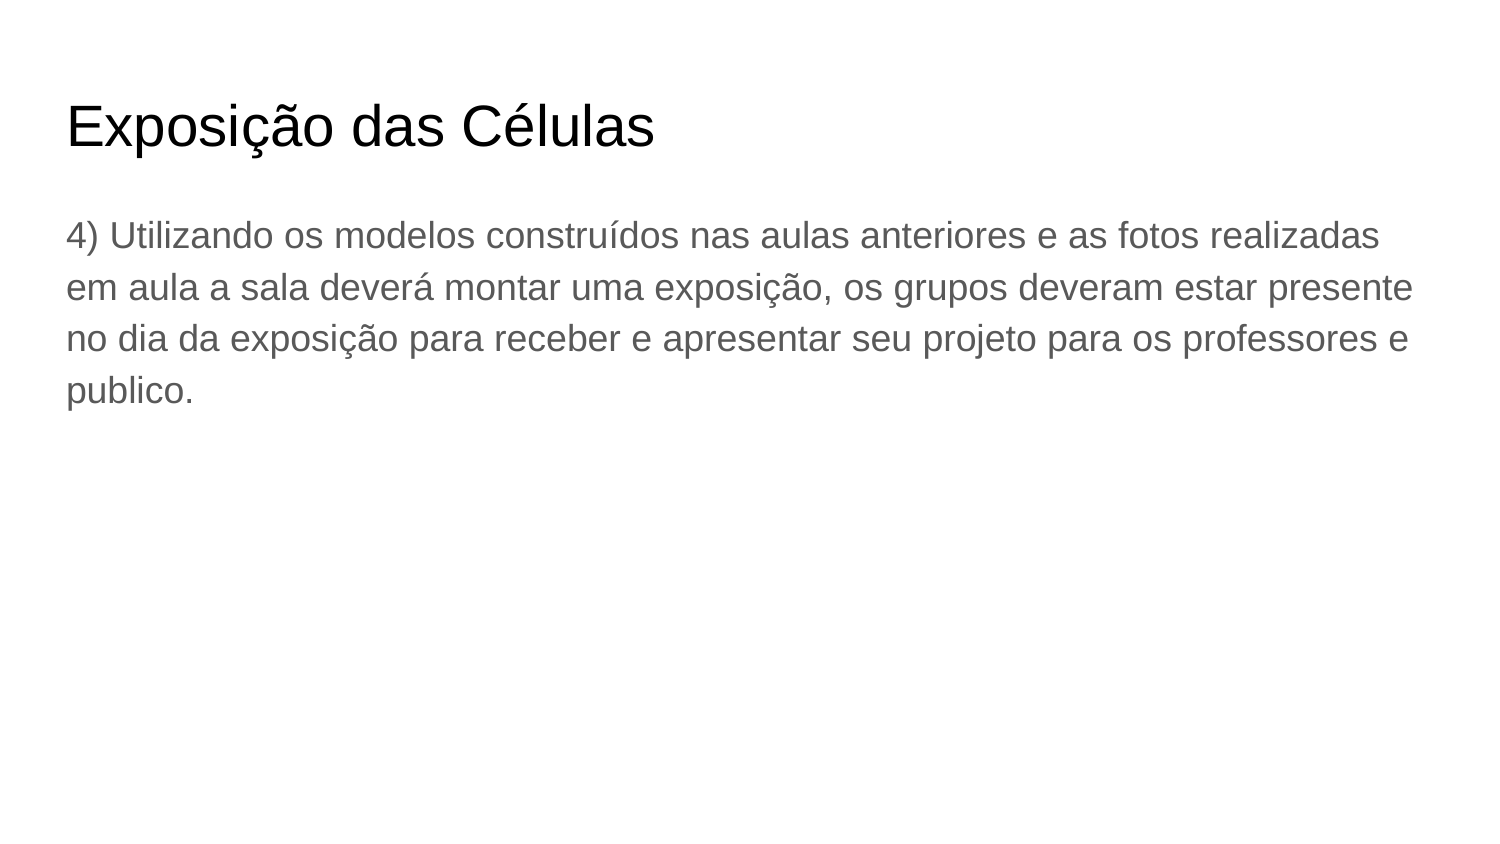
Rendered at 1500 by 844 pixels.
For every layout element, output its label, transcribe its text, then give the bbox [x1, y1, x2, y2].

list 4) Utilizando os modelos construídos nas aulas anteriores e as fotos realizadas em aula a sala deverá montar uma exposição, os grupos deveram estar presente no dia da exposição para receber e apresentar seu projeto para os professores e publico. [51, 189, 1449, 750]
title Exposição das Células [51, 72, 1449, 167]
